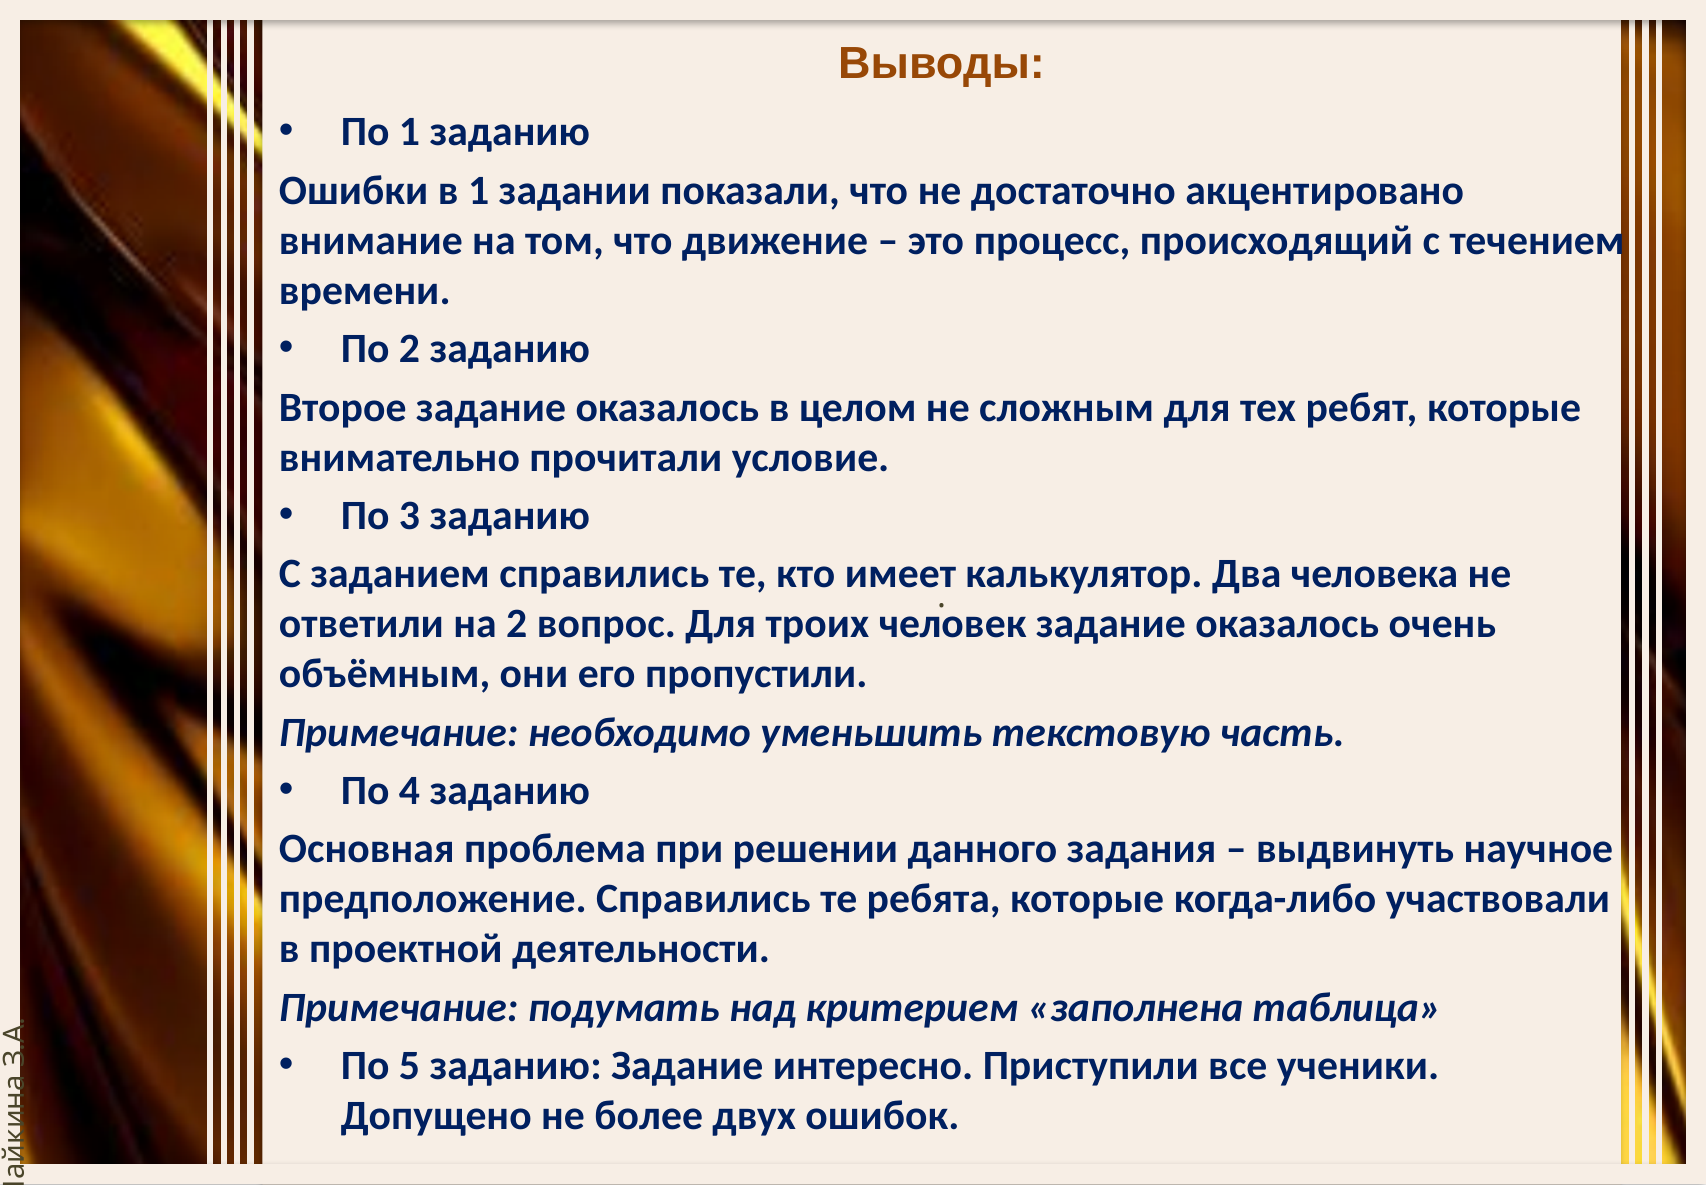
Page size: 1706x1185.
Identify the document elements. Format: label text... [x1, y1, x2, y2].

picture [1662, 20, 1686, 1164]
picture [1635, 20, 1642, 95]
picture [20, 20, 207, 1164]
picture [1649, 20, 1656, 1164]
picture [227, 20, 234, 1164]
picture [1621, 1148, 1629, 1164]
title Выводы: [262, 25, 1621, 95]
picture [1635, 1148, 1642, 1164]
picture [254, 20, 262, 1164]
picture [213, 20, 221, 1164]
picture [1621, 20, 1629, 95]
list По 1 заданию Ошибки в 1 задании показали, что не достаточно акцентировано внимание на том, что движение – это процесс, происходящий с течением времени. По 2 заданию Второе задание оказалось в целом не сложным для тех ребят, которые внимательно прочитали условие. По 3 заданию С заданием справились те, кто имеет калькулятор. Два человека не ответили на 2 вопрос. Для троих человек задание оказалось очень объёмным, они его пропустили. Примечание: необходимо уменьшить текстовую часть. По 4 заданию Основная проблема при решении данного задания – выдвинуть научное предположение. Справились те ребята, которые когда-либо участвовали в проектной деятельности. Примечание: подумать над критерием «заполнена таблица» По 5 заданию: Задание интересно. Приступили все ученики. Допущено не более двух ошибок. [262, 95, 1645, 1148]
picture [240, 20, 247, 1164]
